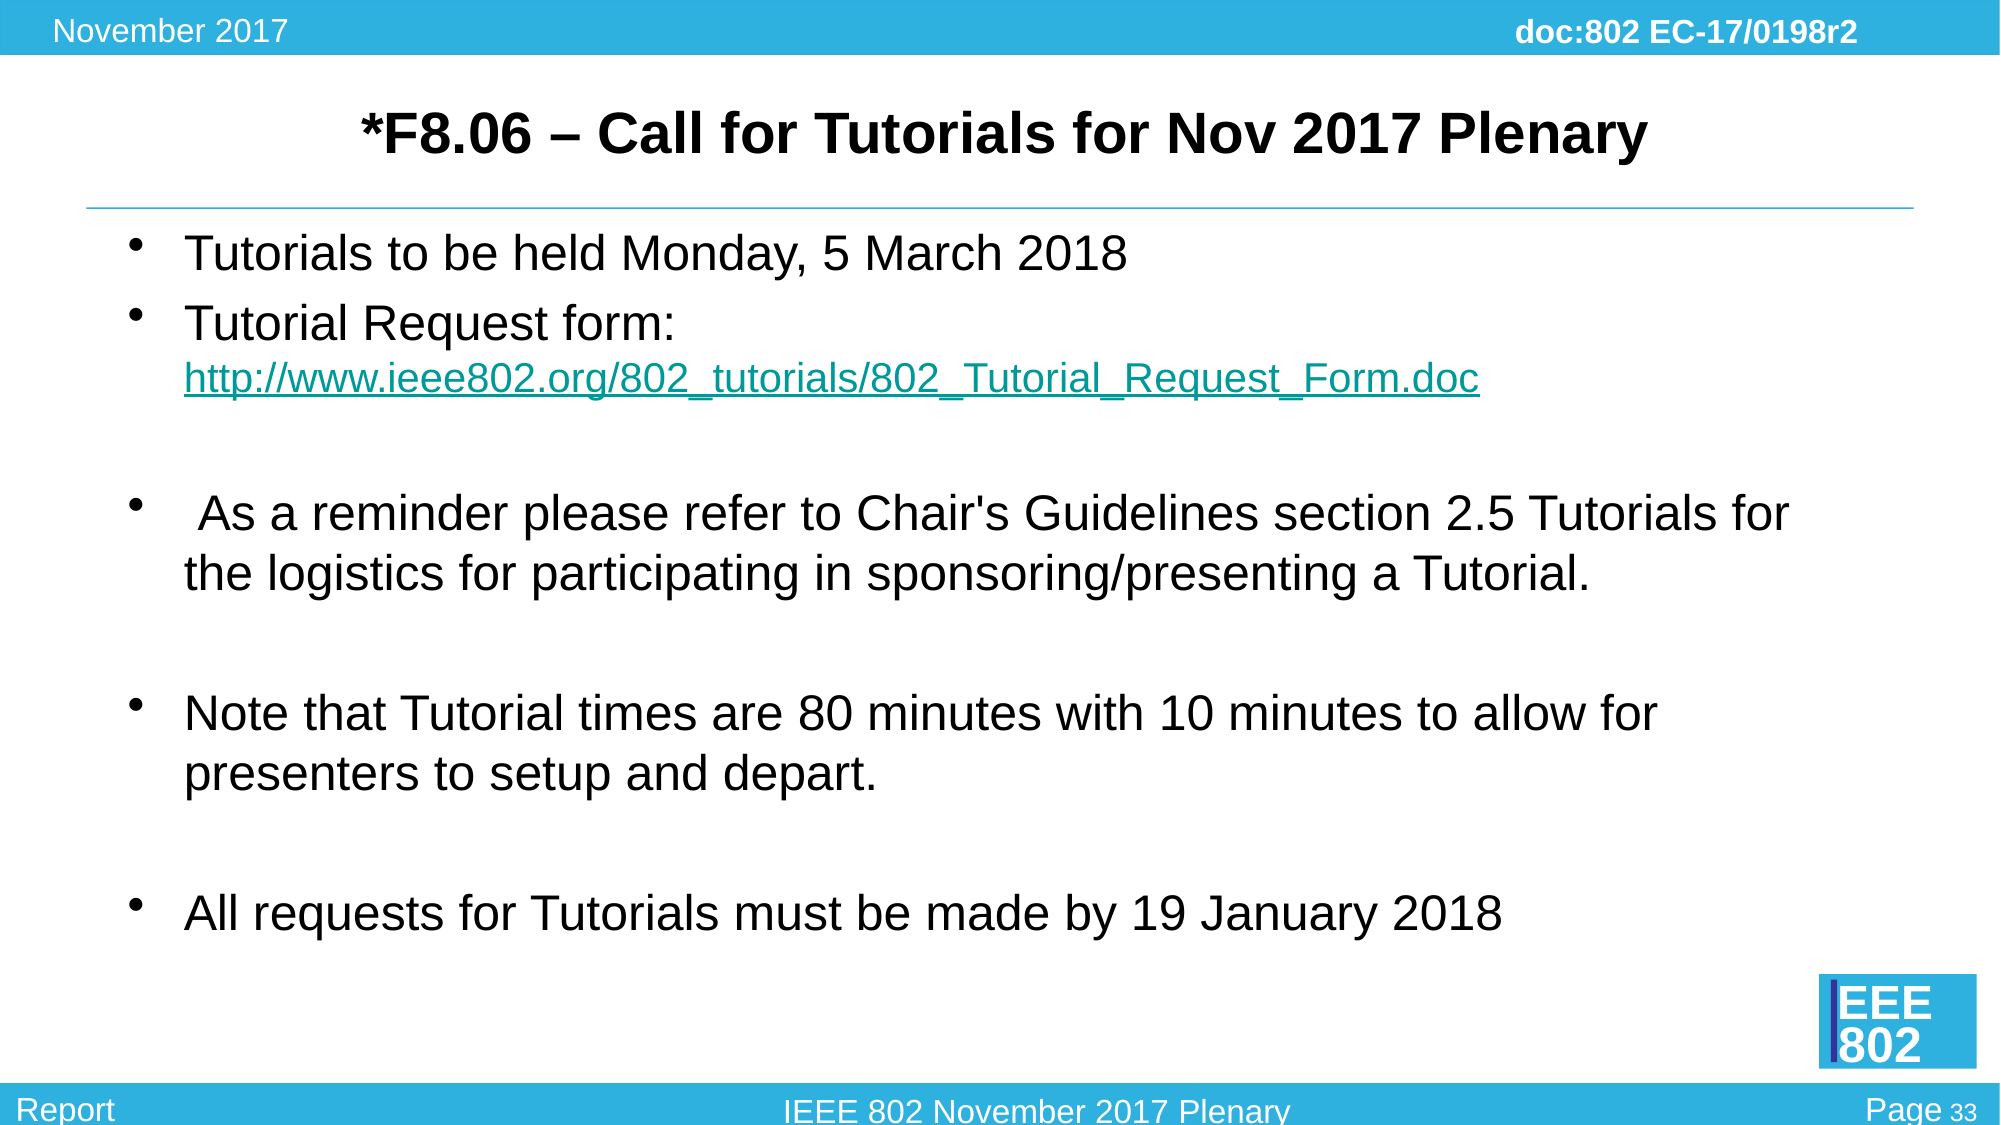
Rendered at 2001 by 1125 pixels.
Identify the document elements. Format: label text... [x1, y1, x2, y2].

title *F8.06 – Call for Tutorials for Nov 2017 Plenary [331, 50, 1682, 211]
list Tutorials to be held Monday, 5 March 2018 Tutorial Request form: http://www.ieee802.org/802_tutorials/802_Tutorial_Request_Form.doc As a reminder please refer to Chair's Guidelines section 2.5 Tutorials for the logistics for participating in sponsoring/presenting a Tutorial. Note that Tutorial times are 80 minutes with 10 minutes to allow for presenters to setup and depart. All requests for Tutorials must be made by 19 January 2018 [112, 212, 1813, 1063]
